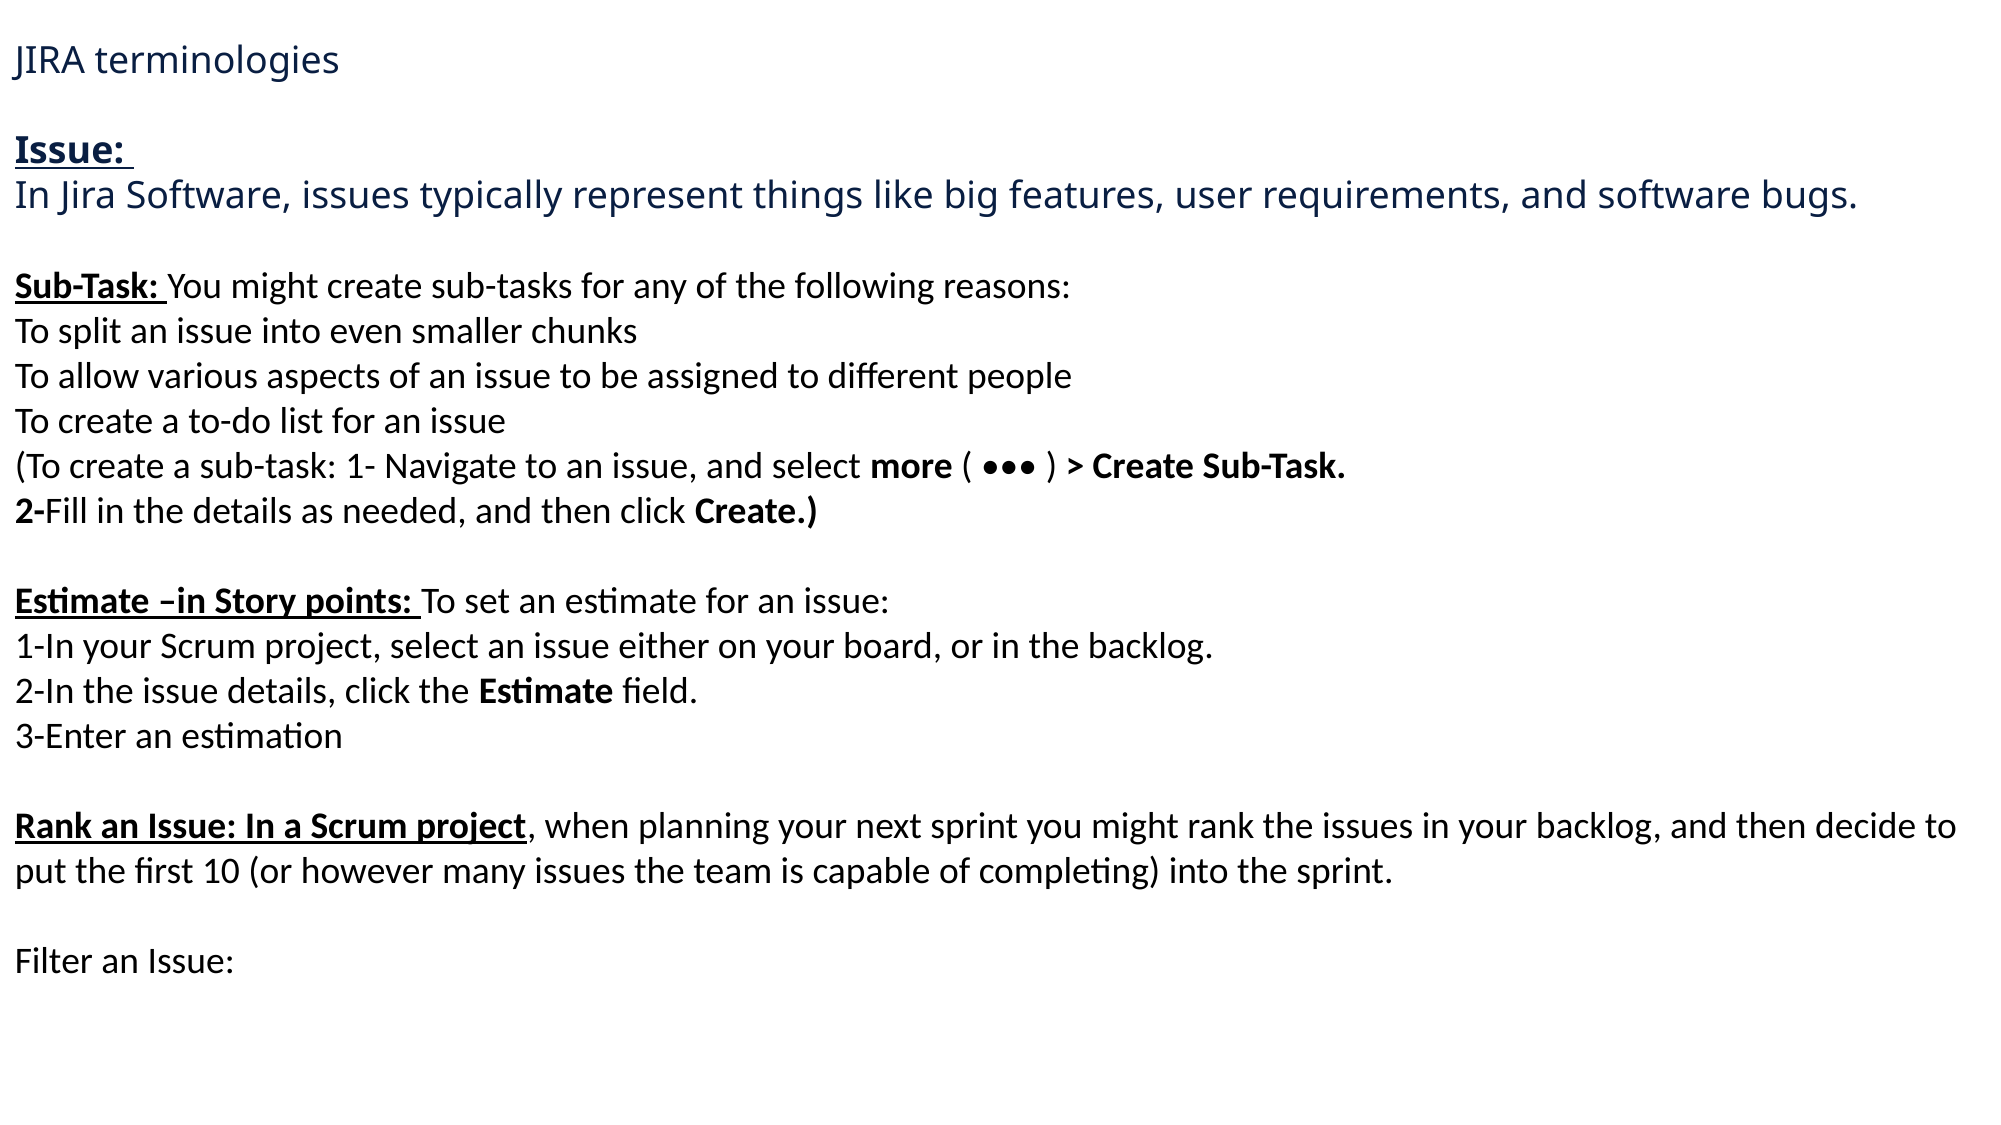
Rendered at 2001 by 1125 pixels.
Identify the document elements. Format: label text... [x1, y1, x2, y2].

text_box JIRA terminologies Issue: In Jira Software, issues typically represent things like big features, user requirements, and software bugs. Sub-Task: You might create sub-tasks for any of the following reasons: To split an issue into even smaller chunks To allow various aspects of an issue to be assigned to different people To create a to-do list for an issue (To create a sub-task: 1- Navigate to an issue, and select more ( ••• ) > Create Sub-Task. 2-Fill in the details as needed, and then click Create.) Estimate –in Story points: To set an estimate for an issue: 1-In your Scrum project, select an issue either on your board, or in the backlog. 2-In the issue details, click the Estimate field. 3-Enter an estimation Rank an Issue: In a Scrum project, when planning your next sprint you might rank the issues in your backlog, and then decide to put the first 10 (or however many issues the team is capable of completing) into the sprint. Filter an Issue: [0, 28, 2000, 1079]
